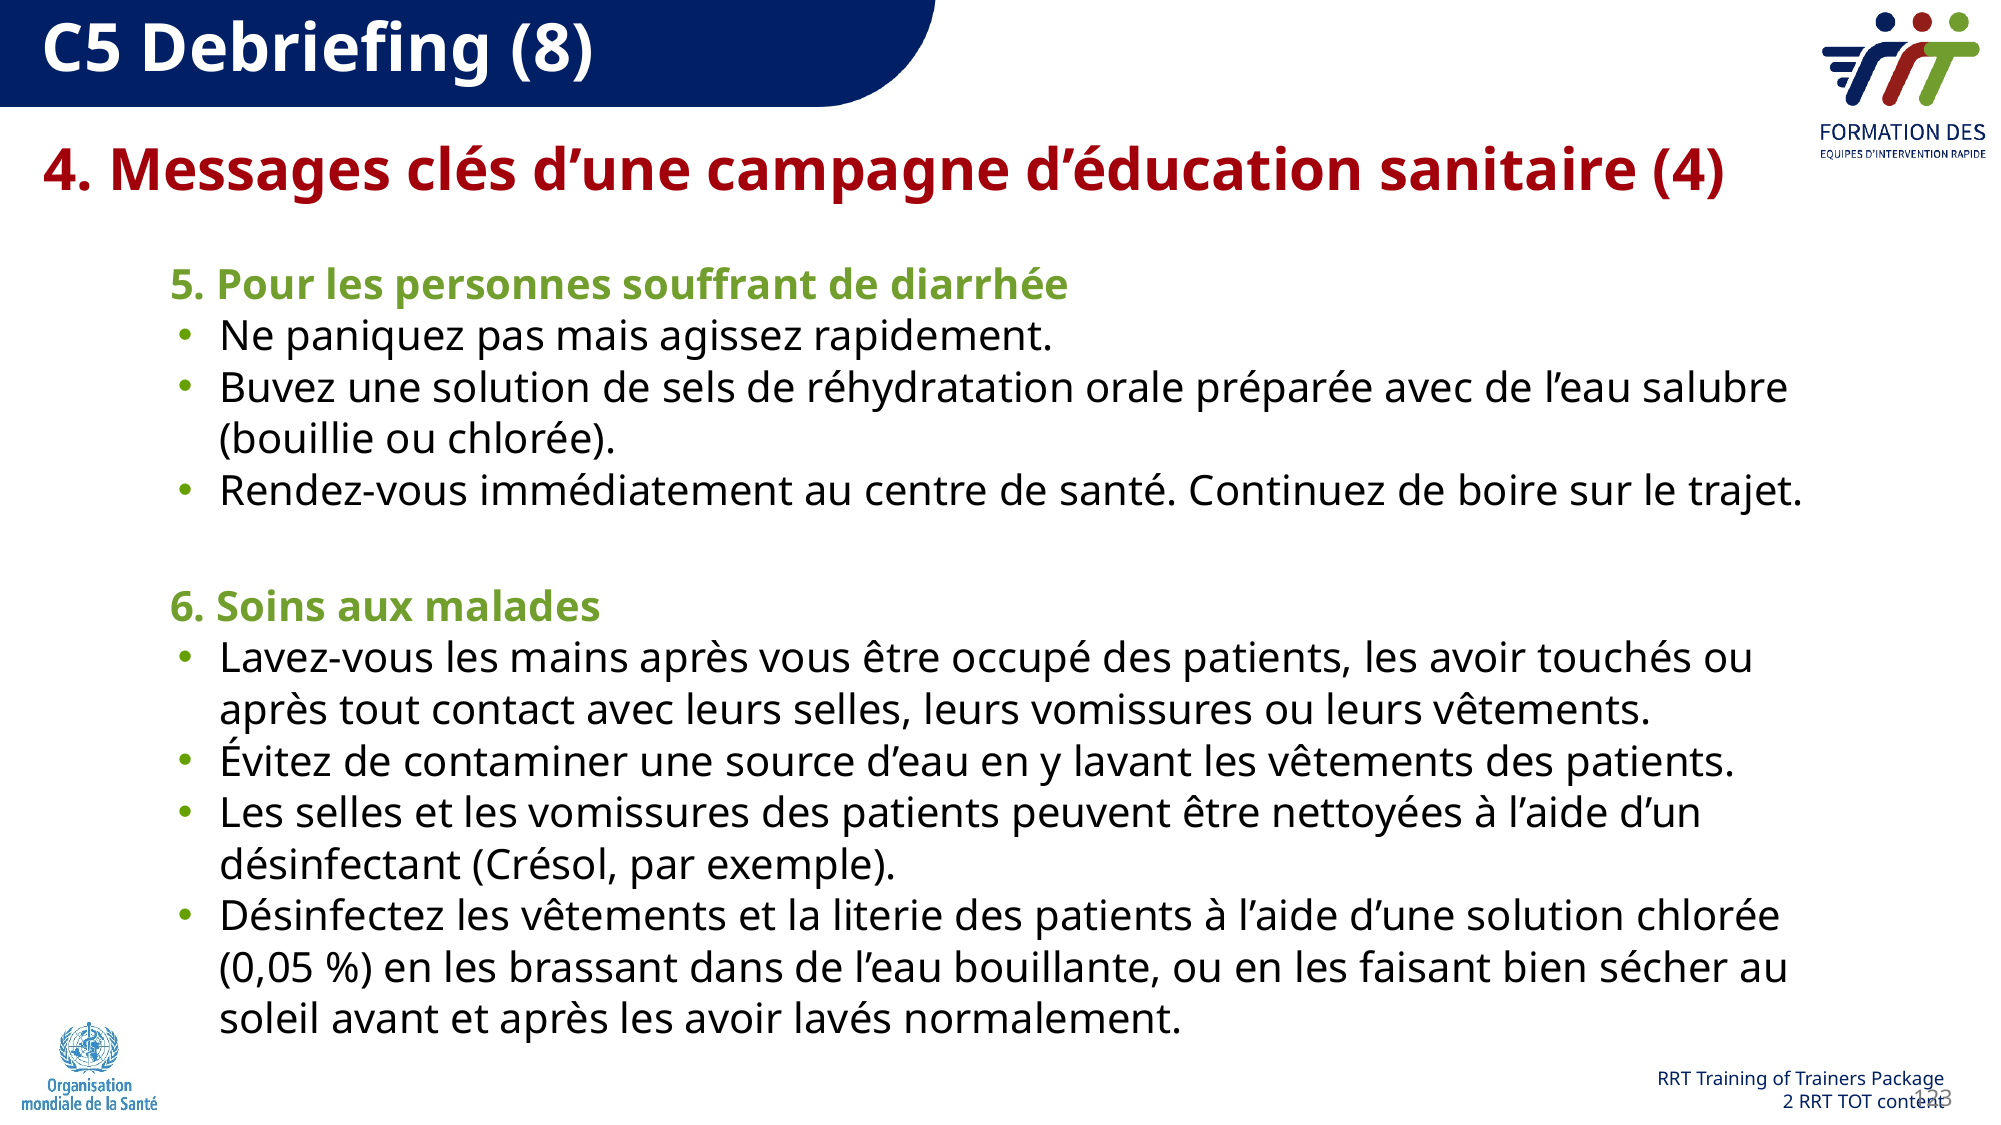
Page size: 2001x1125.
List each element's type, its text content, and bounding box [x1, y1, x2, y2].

picture [1820, 11, 1986, 160]
picture [20, 1020, 158, 1111]
text_box 4. Messages clés d’une campagne d’éducation sanitaire (4) [35, 133, 1795, 211]
list 5. Pour les personnes souffrant de diarrhée Ne paniquez pas mais agissez rapidement. Buvez une solution de sels de réhydratation orale préparée avec de l’eau salubre (bouillie ou chlorée). Rendez-vous immédiatement au centre de santé. Continuez de boire sur le trajet. 6. Soins aux malades Lavez-vous les mains après vous être occupé des patients, les avoir touchés ou après tout contact avec leurs selles, leurs vomissures ou leurs vêtements. Évitez de contaminer une source d’eau en y lavant les vêtements des patients. Les selles et les vomissures des patients peuvent être nettoyées à l’aide d’un désinfectant (Crésol, par exemple). Désinfectez les vêtements et la literie des patients à l’aide d’une solution chlorée (0,05 %) en les brassant dans de l’eau bouillante, ou en les faisant bien sécher au soleil avant et après les avoir lavés normalement. [122, 242, 1859, 1052]
picture [0, 0, 936, 107]
title C5 Debriefing (8) [33, 0, 621, 103]
